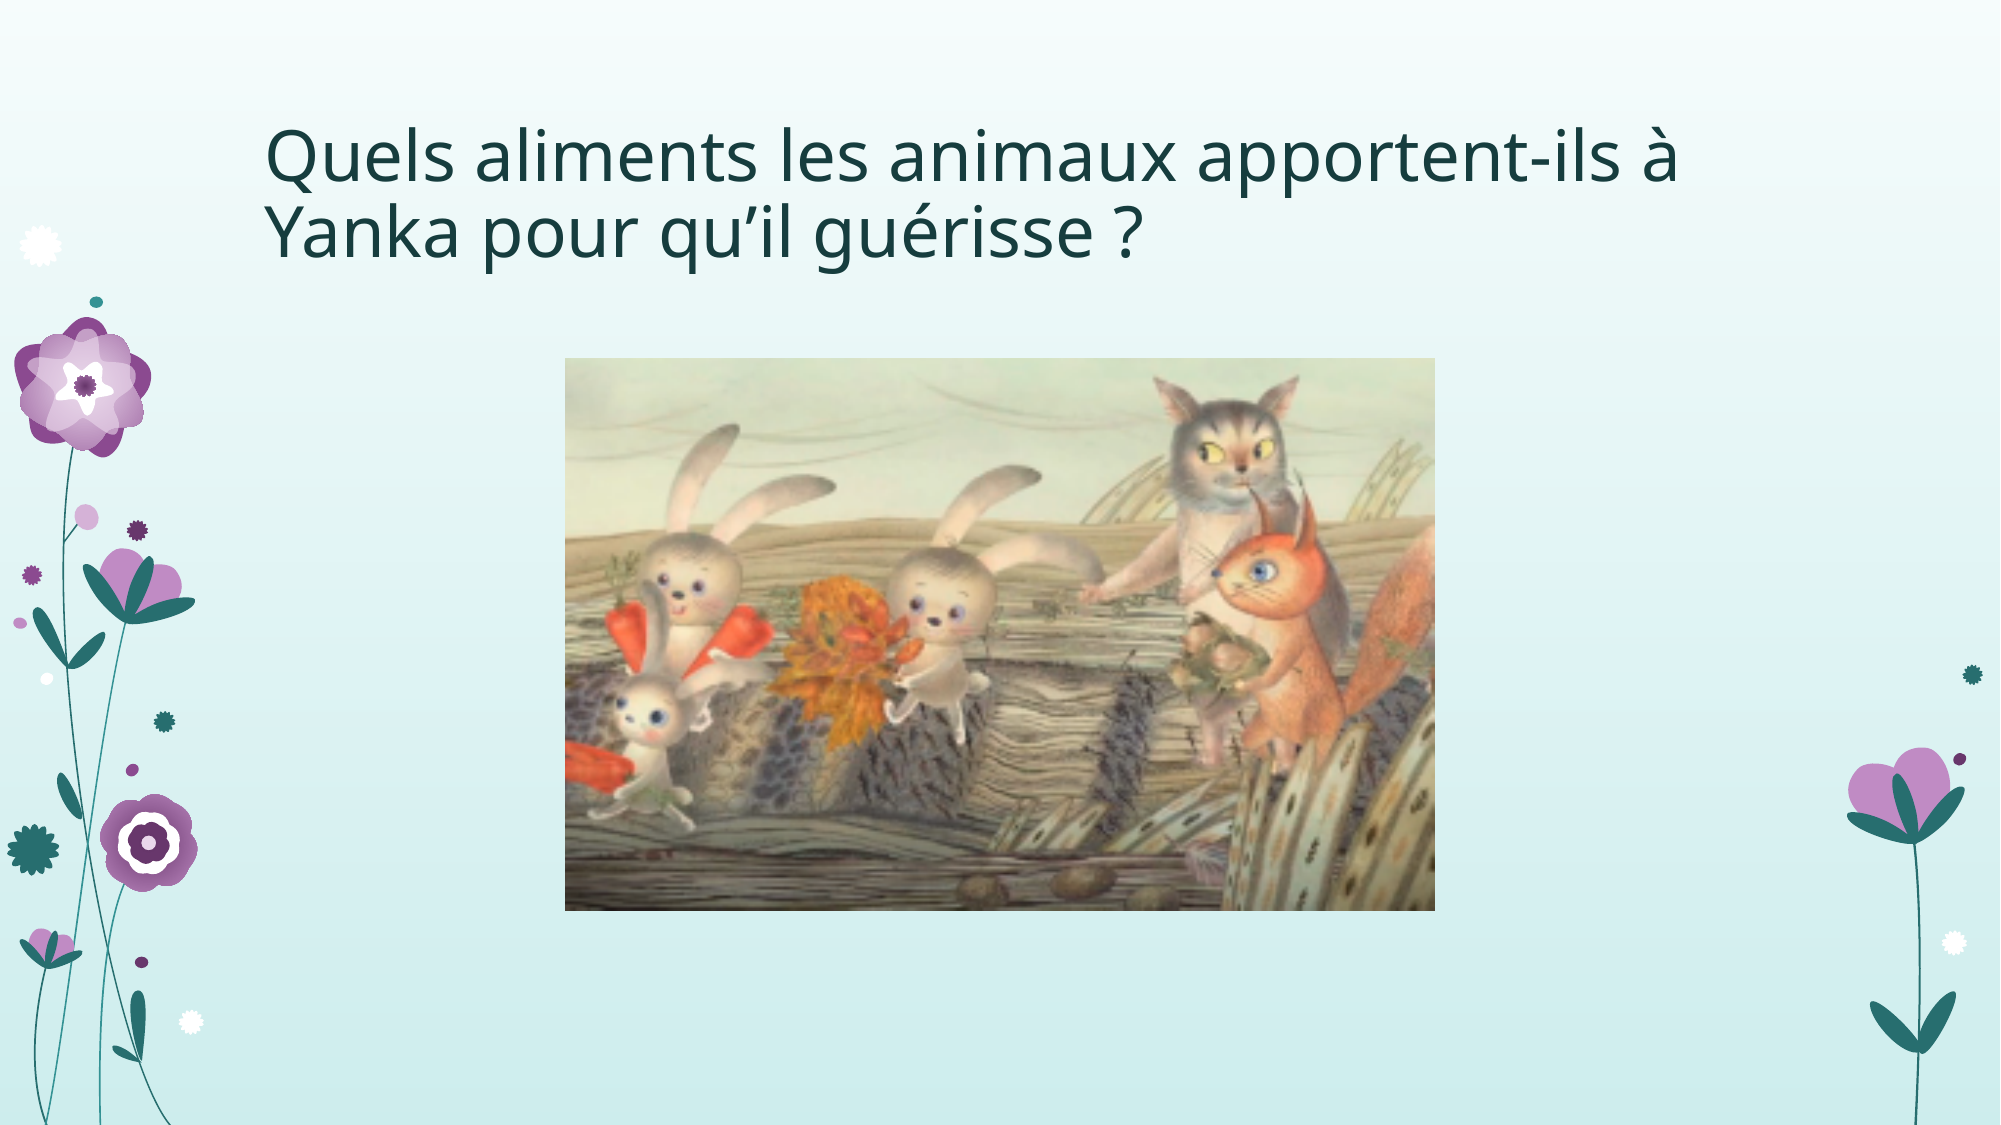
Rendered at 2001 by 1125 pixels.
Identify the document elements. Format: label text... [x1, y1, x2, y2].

picture [565, 358, 1435, 911]
title Quels aliments les animaux apportent-ils à Yanka pour qu’il guérisse ? [249, 92, 1750, 281]
